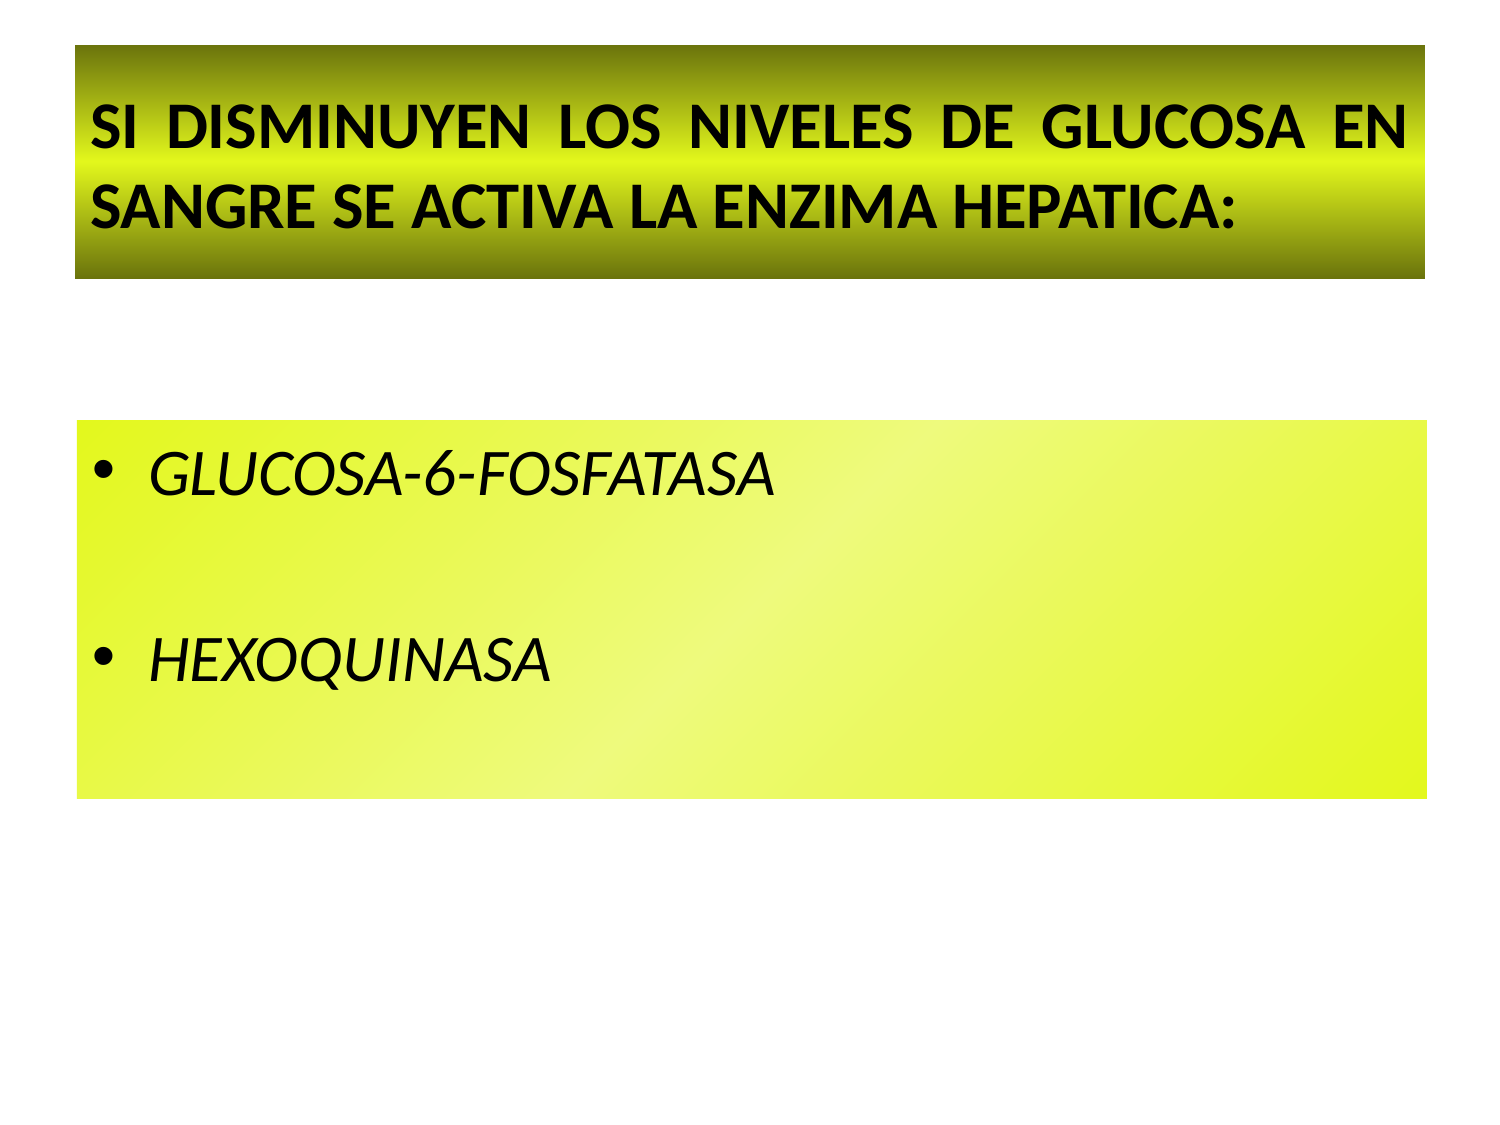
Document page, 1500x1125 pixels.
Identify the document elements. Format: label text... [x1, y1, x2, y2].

title SI DISMINUYEN LOS NIVELES DE GLUCOSA EN SANGRE SE ACTIVA LA ENZIMA HEPATICA: [75, 45, 1425, 279]
list GLUCOSA-6-FOSFATASA HEXOQUINASA [76, 420, 1427, 799]
